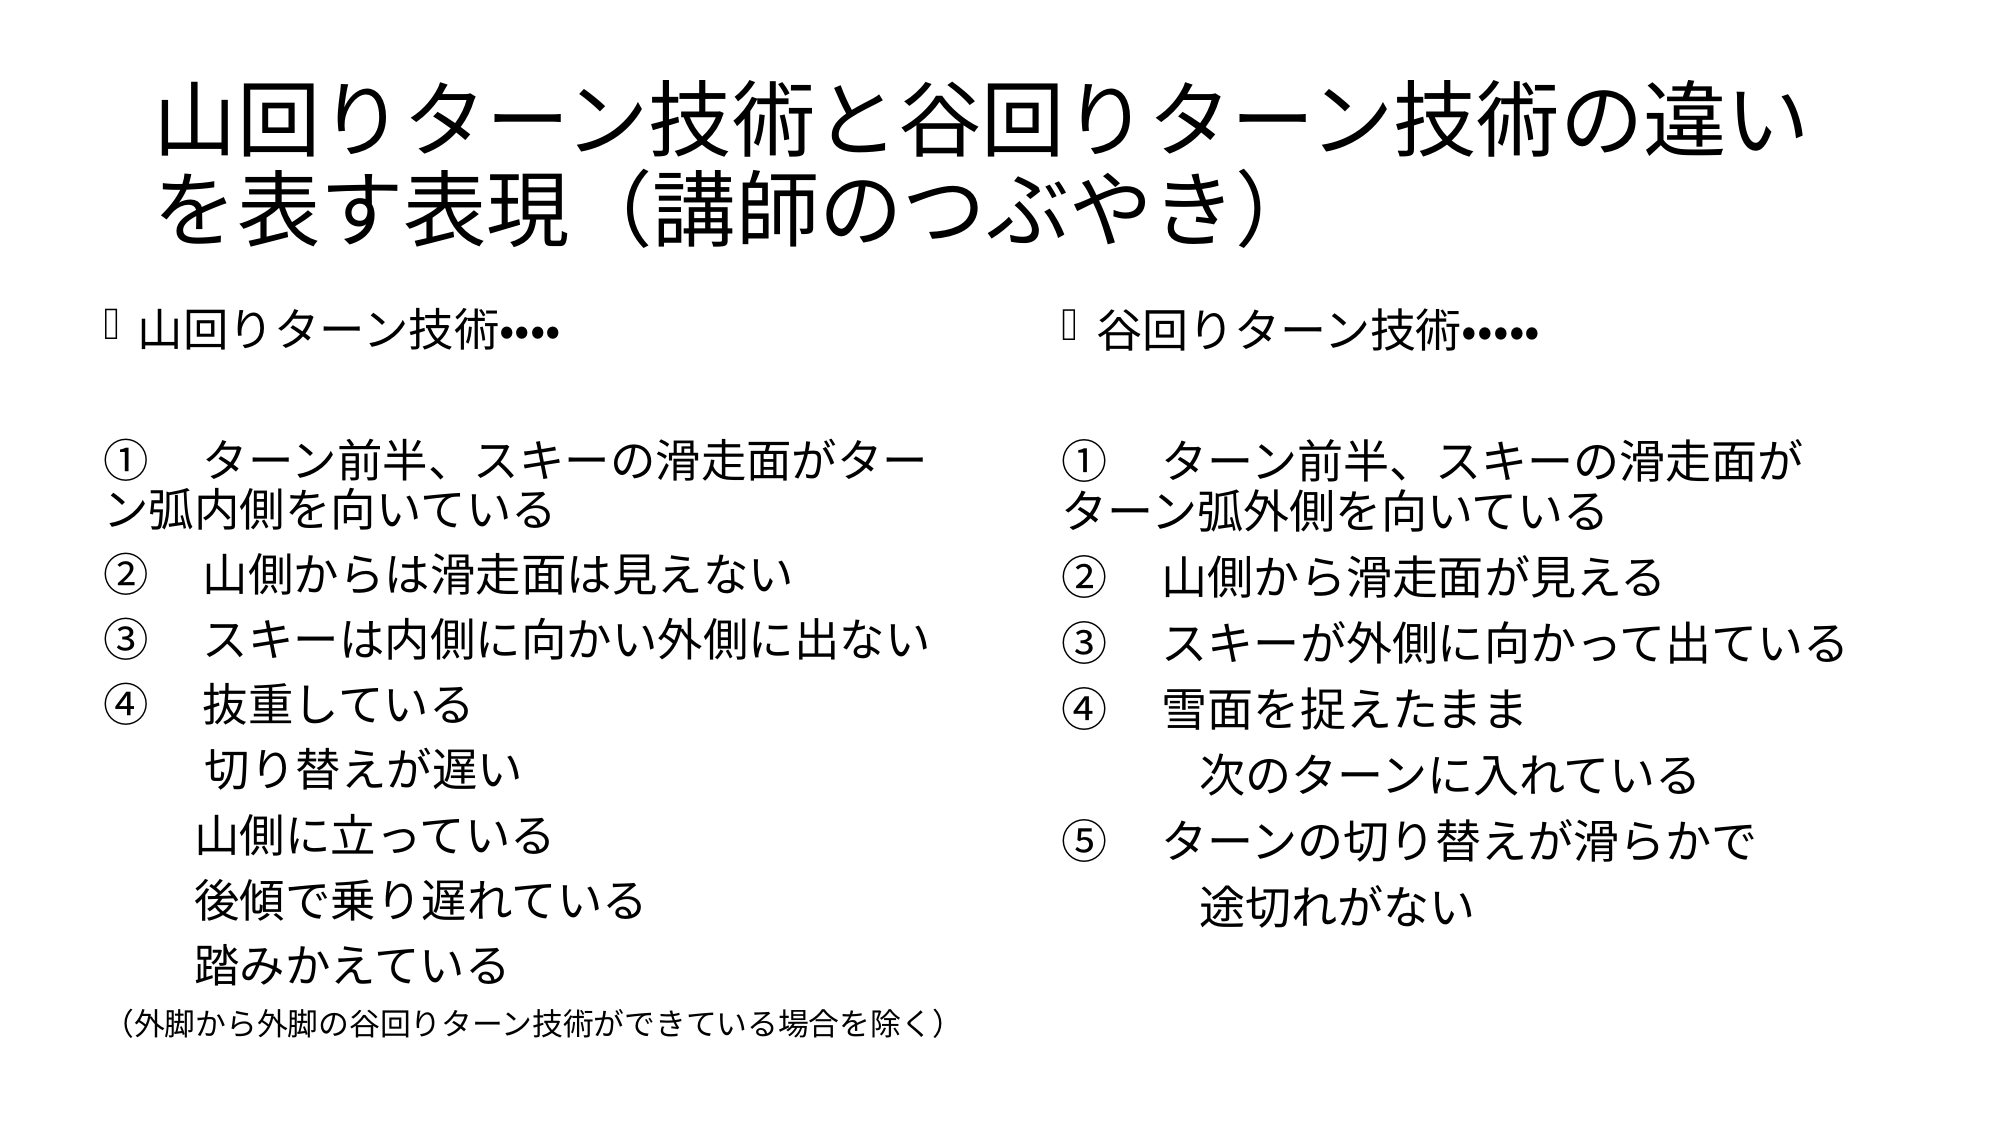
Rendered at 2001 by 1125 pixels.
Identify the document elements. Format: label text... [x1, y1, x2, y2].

list 山回りターン技術・・・・ ① ターン前半、スキーの滑走面がターン弧内側を向いている ② 山側からは滑走面は見えない ③ スキーは内側に向かい外側に出ない ➃ 抜重している 切り替えが遅い 山側に立っている 後傾で乗り遅れている 踏みかえている （外脚から外脚の谷回りターン技術ができている場合を除く） [88, 299, 979, 1065]
list 谷回りターン技術・・・・・ ① ターン前半、スキーの滑走面がターン弧外側を向いている ② 山側から滑走面が見える ③ スキーが外側に向かって出ている ➃ 雪面を捉えたまま 次のターンに入れている ⑤ ターンの切り替えが滑らかで 途切れがない [1046, 299, 1901, 1014]
title 山回りターン技術と谷回りターン技術の違いを表す表現（講師のつぶやき） [138, 60, 1864, 278]
